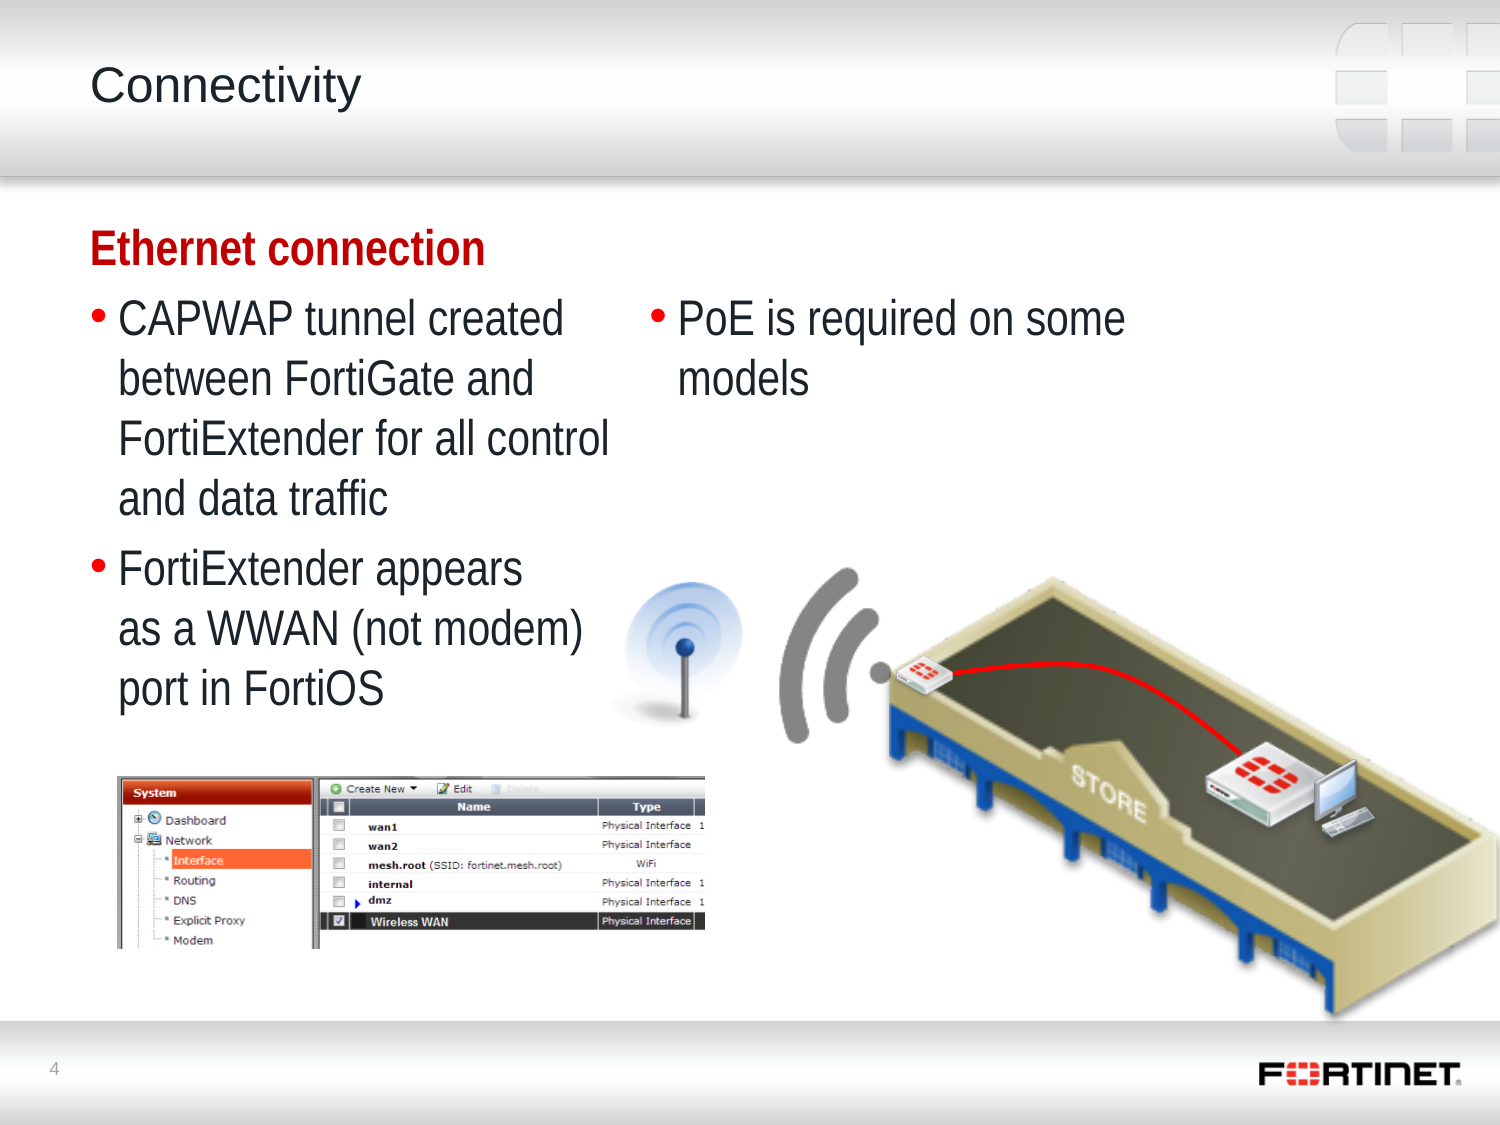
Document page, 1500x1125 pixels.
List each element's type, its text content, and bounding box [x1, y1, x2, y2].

title Connectivity [75, 45, 1425, 138]
list Ethernet connection CAPWAP tunnel created between FortiGate and FortiExtender for all control and data traffic FortiExtender appears as a WWAN (not modem) port in FortiOS PoE is required on some models [75, 208, 1224, 926]
picture [0, 0, 1500, 1125]
